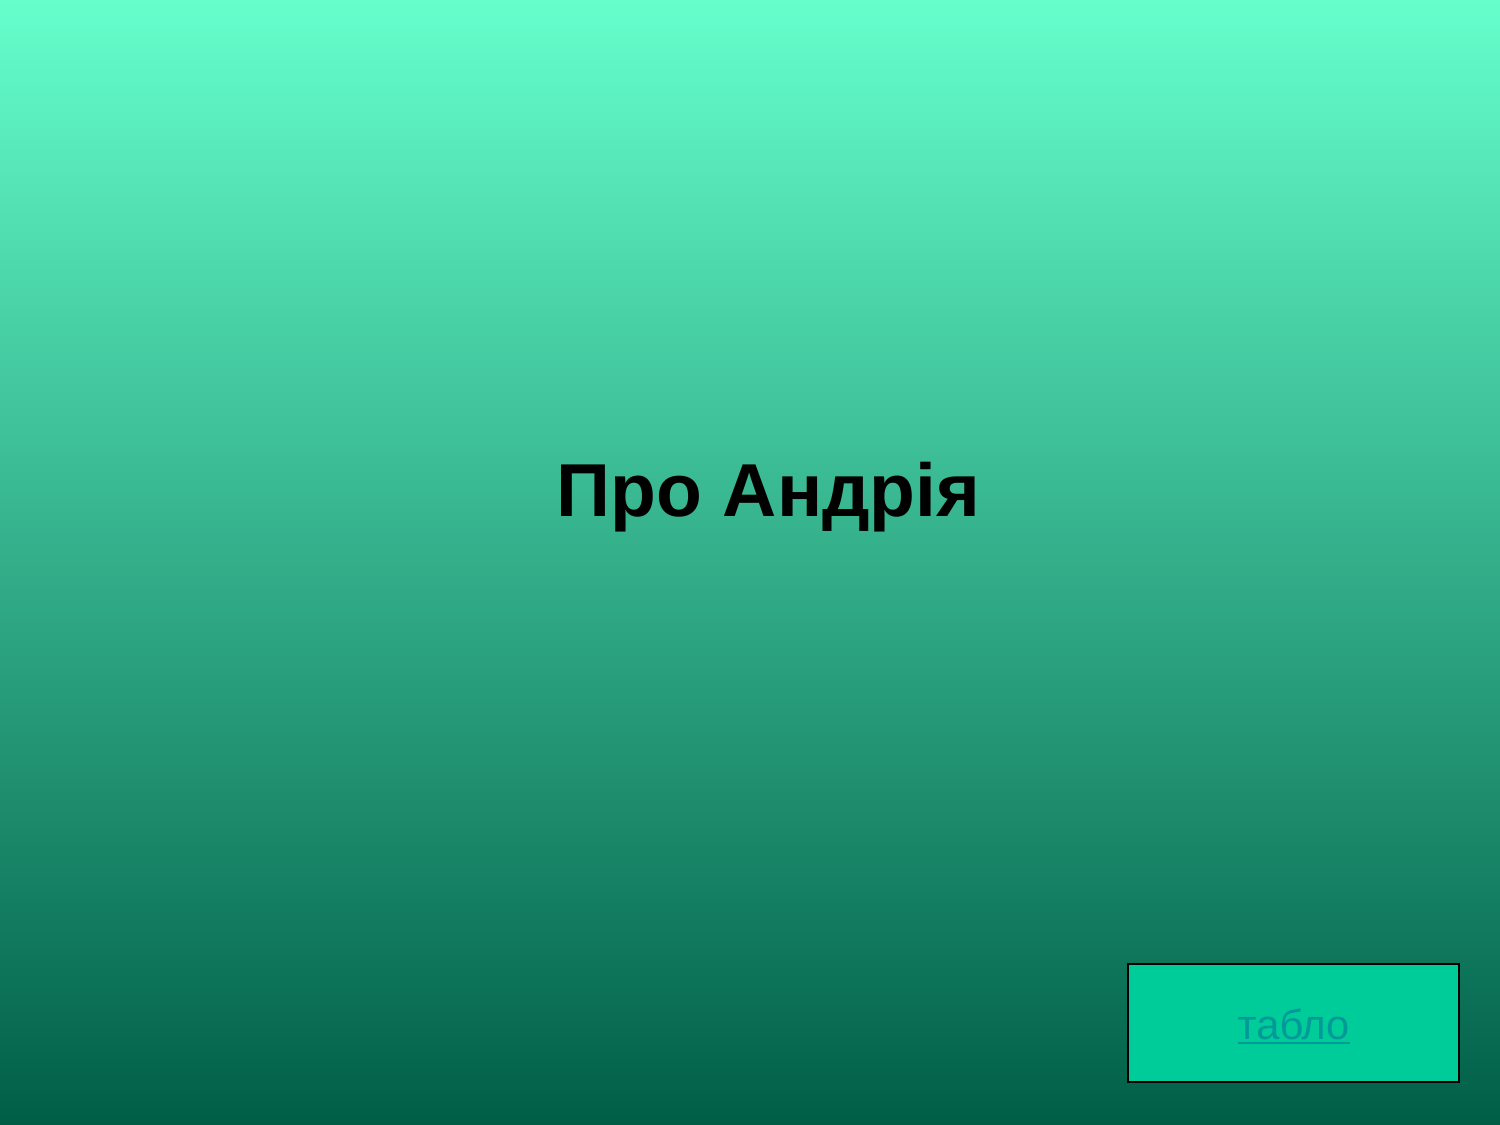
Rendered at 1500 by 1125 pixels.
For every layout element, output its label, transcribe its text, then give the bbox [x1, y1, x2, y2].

list Про Андрія [93, 152, 1444, 896]
text_box табло [1128, 964, 1459, 1083]
